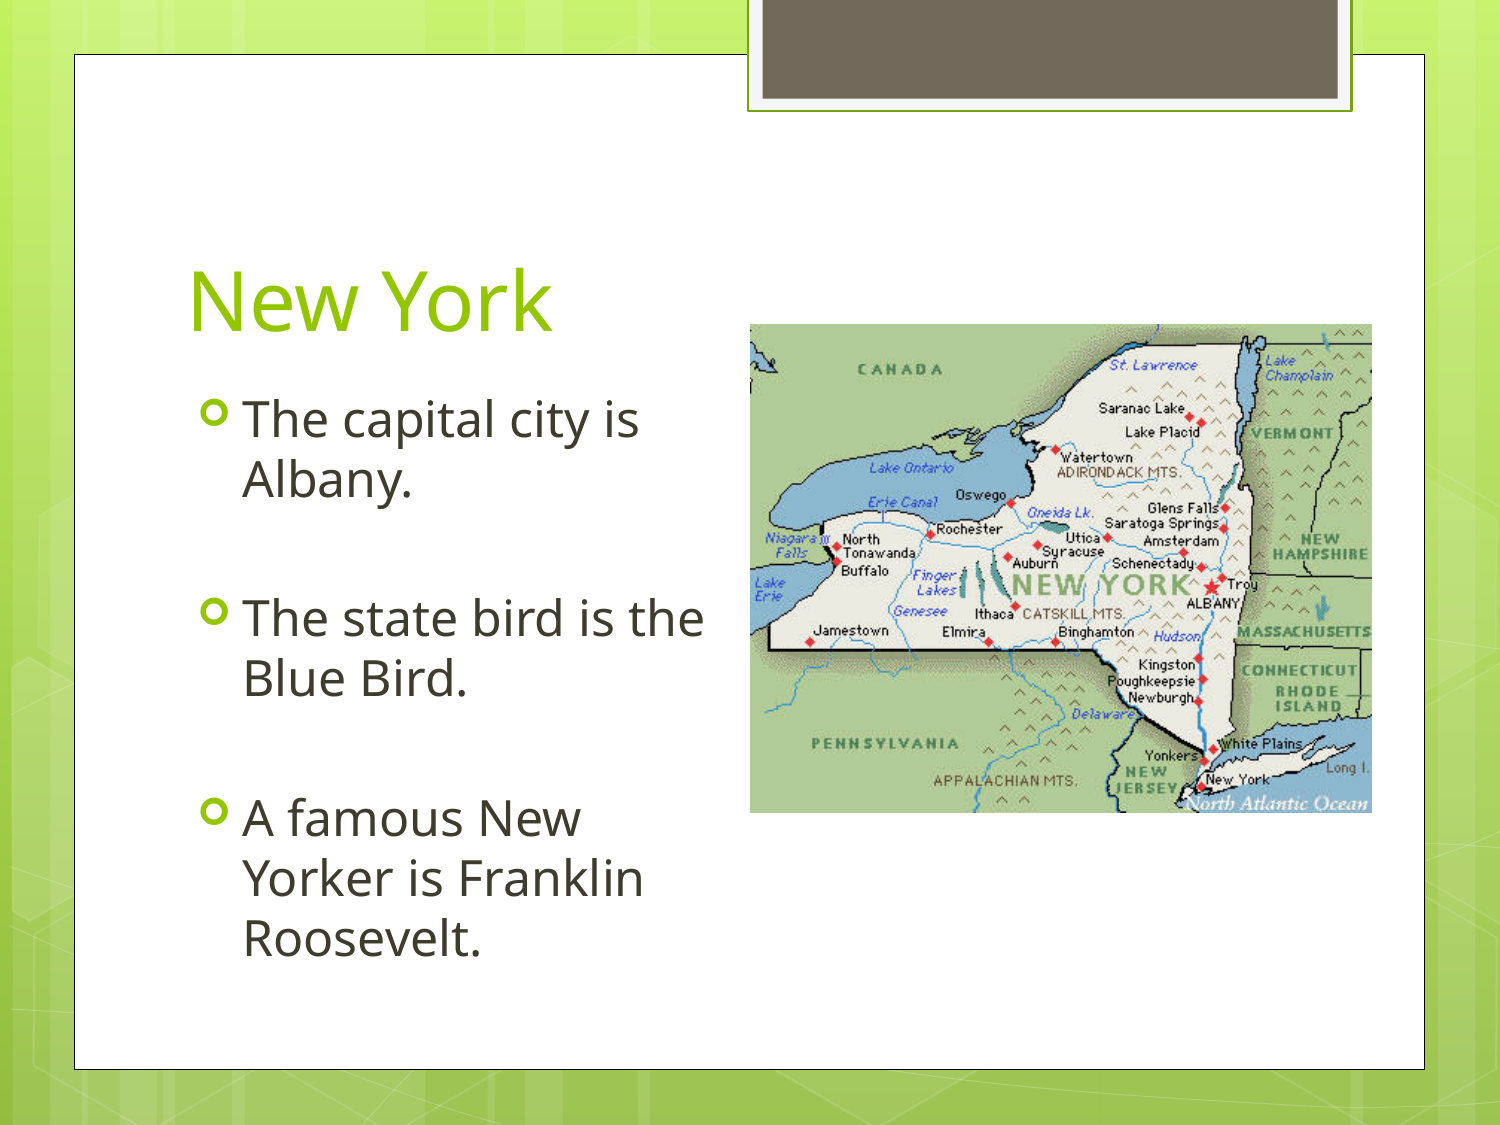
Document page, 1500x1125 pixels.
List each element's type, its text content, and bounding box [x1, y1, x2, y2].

title New York [171, 168, 1324, 357]
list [749, 324, 1372, 813]
list The capital city is Albany. The state bird is the Blue Bird. A famous New Yorker is Franklin Roosevelt. [171, 379, 732, 953]
